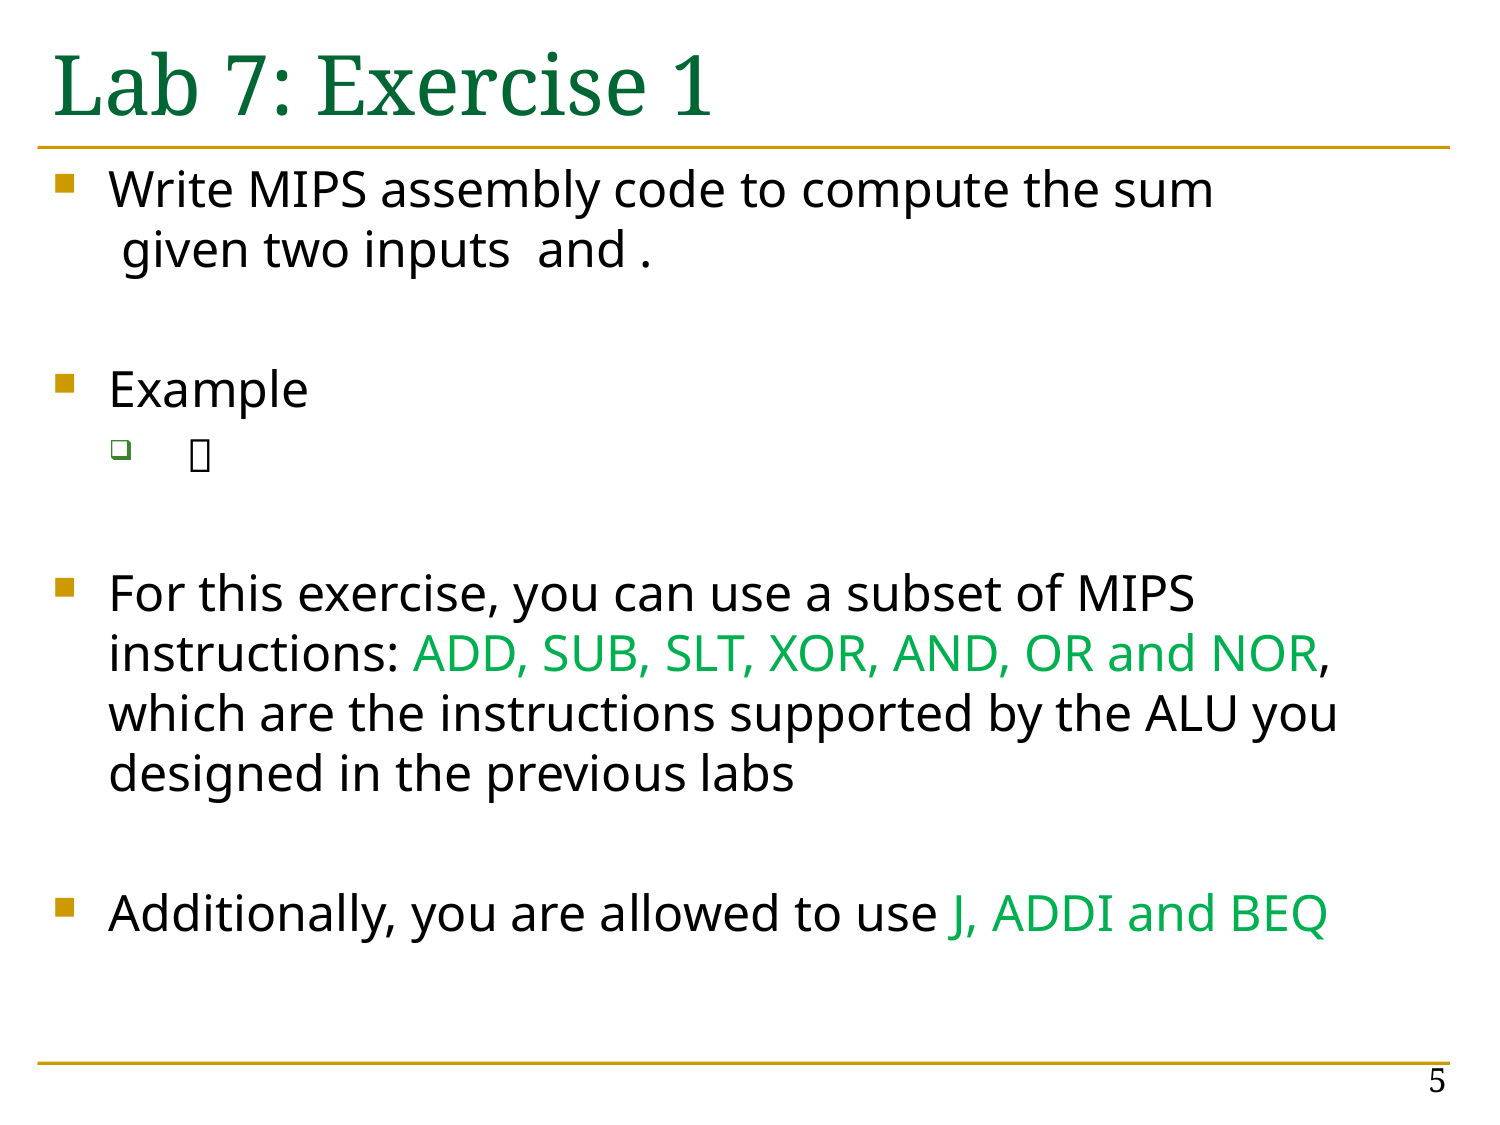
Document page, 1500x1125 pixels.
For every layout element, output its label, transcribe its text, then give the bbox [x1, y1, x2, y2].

title Lab 7: Exercise 1 [37, 24, 1450, 200]
slide_number 5 [1111, 1036, 1462, 1112]
